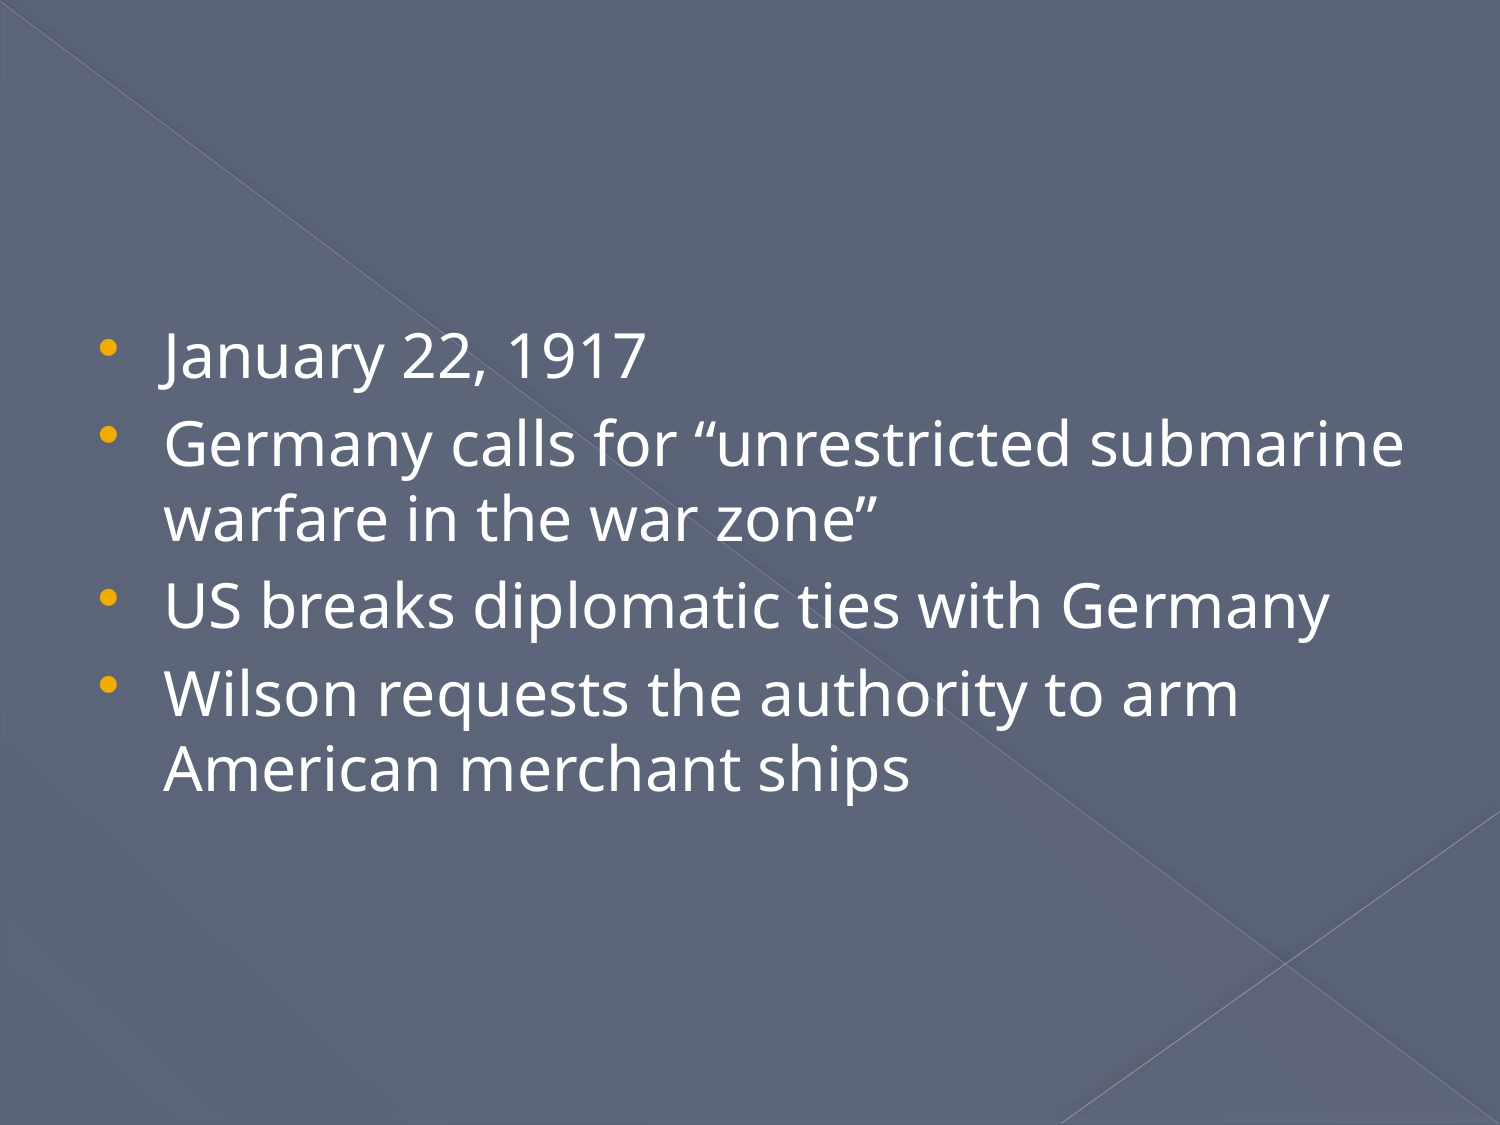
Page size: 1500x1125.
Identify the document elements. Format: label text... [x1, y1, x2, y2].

list January 22, 1917 Germany calls for “unrestricted submarine warfare in the war zone” US breaks diplomatic ties with Germany Wilson requests the authority to arm American merchant ships [75, 308, 1425, 1059]
